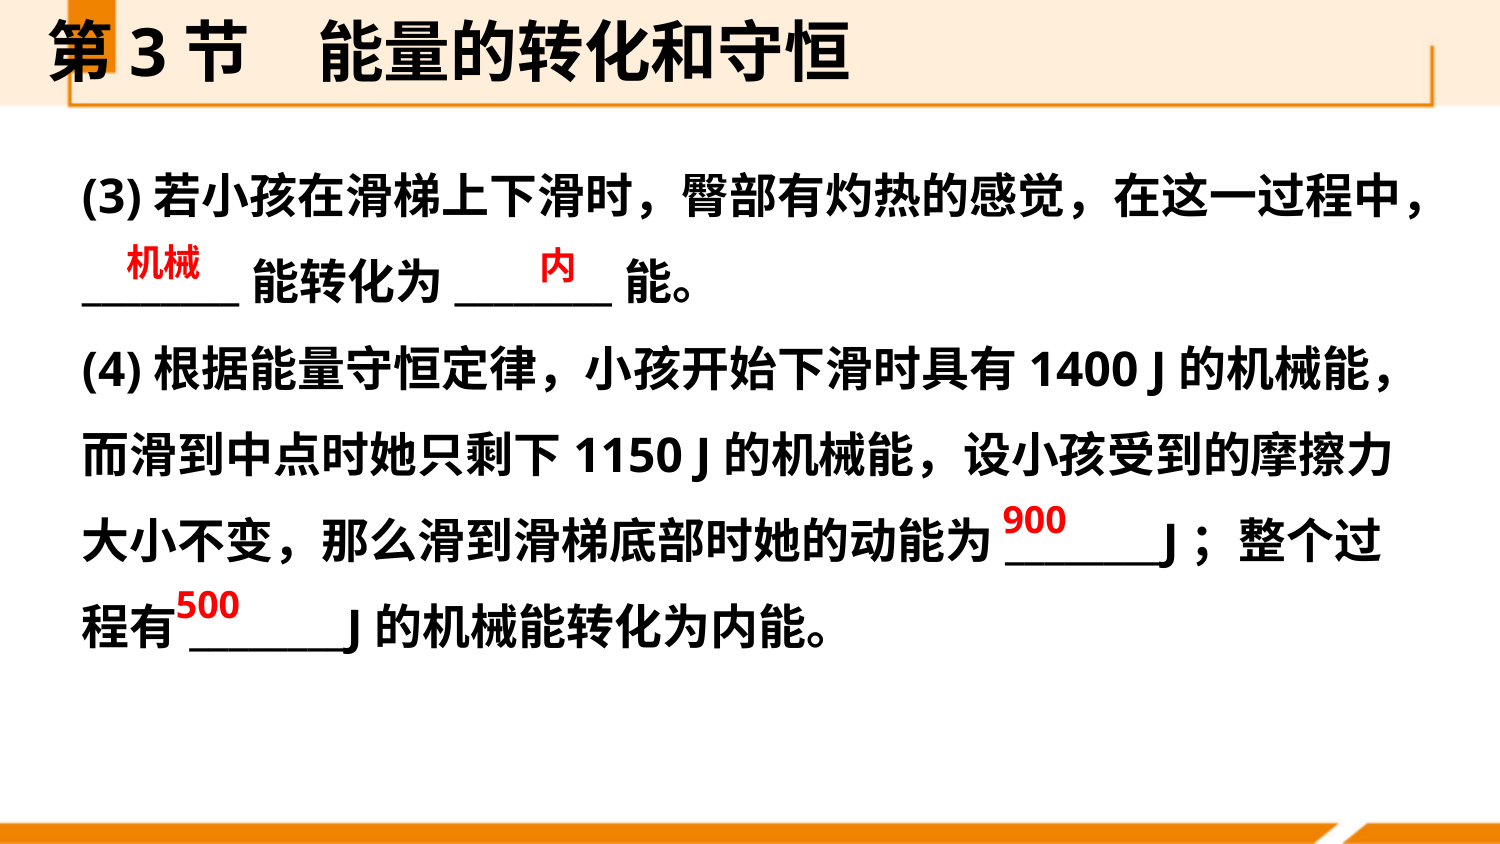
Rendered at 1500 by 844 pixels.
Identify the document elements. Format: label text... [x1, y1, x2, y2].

picture [0, 0, 1500, 844]
text_box 900 [991, 490, 1079, 548]
text_box (3)若小孩在滑梯上下滑时，臀部有灼热的感觉，在这一过程中，________能转化为________能。 (4)根据能量守恒定律，小孩开始下滑时具有1400 J的机械能，而滑到中点时她只剩下1150 J的机械能，设小孩受到的摩擦力大小不变，那么滑到滑梯底部时她的动能为________J；整个过程有________J的机械能转化为内能。 [70, 131, 1426, 660]
text_box 第3节 能量的转化和守恒 [35, 3, 863, 96]
text_box 机械 [115, 233, 213, 290]
text_box 500 [164, 575, 252, 632]
text_box 内 [527, 236, 589, 294]
